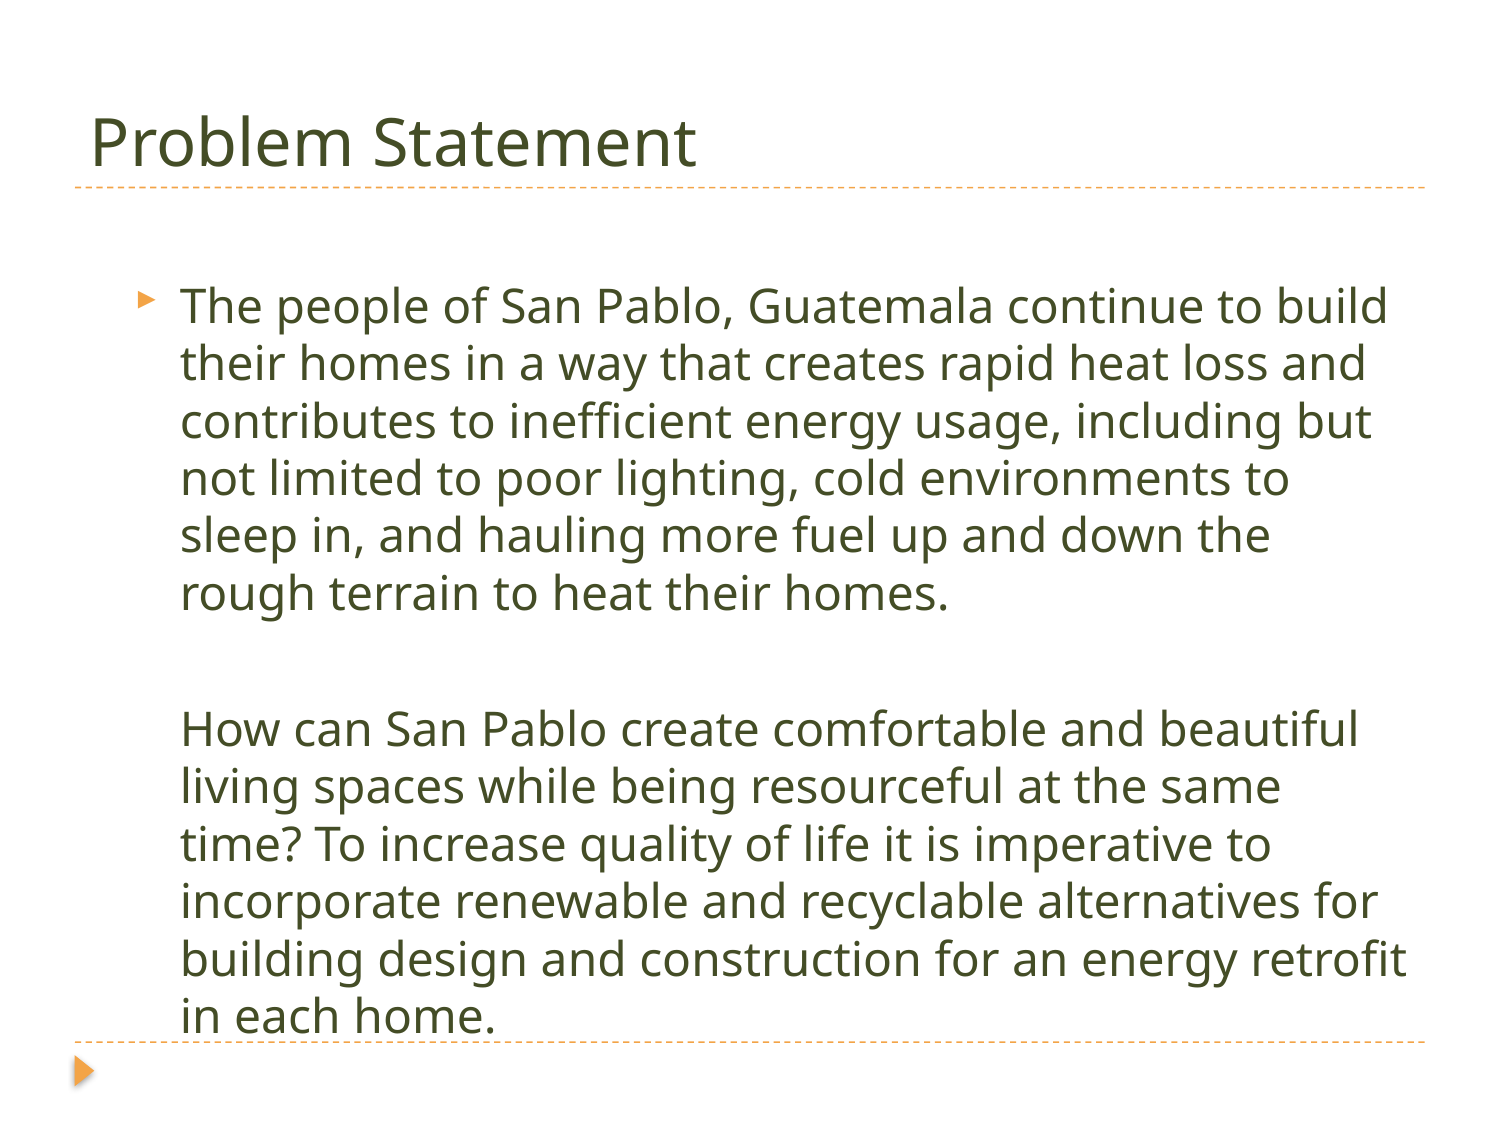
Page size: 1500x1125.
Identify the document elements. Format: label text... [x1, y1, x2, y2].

list The people of San Pablo, Guatemala continue to build their homes in a way that creates rapid heat loss and contributes to inefficient energy usage, including but not limited to poor lighting, cold environments to sleep in, and hauling more fuel up and down the rough terrain to heat their homes. How can San Pablo create comfortable and beautiful living spaces while being resourceful at the same time? To increase quality of life it is imperative to incorporate renewable and recyclable alternatives for building design and construction for an energy retrofit in each home. [75, 200, 1425, 1010]
title Problem Statement [75, 24, 1425, 188]
